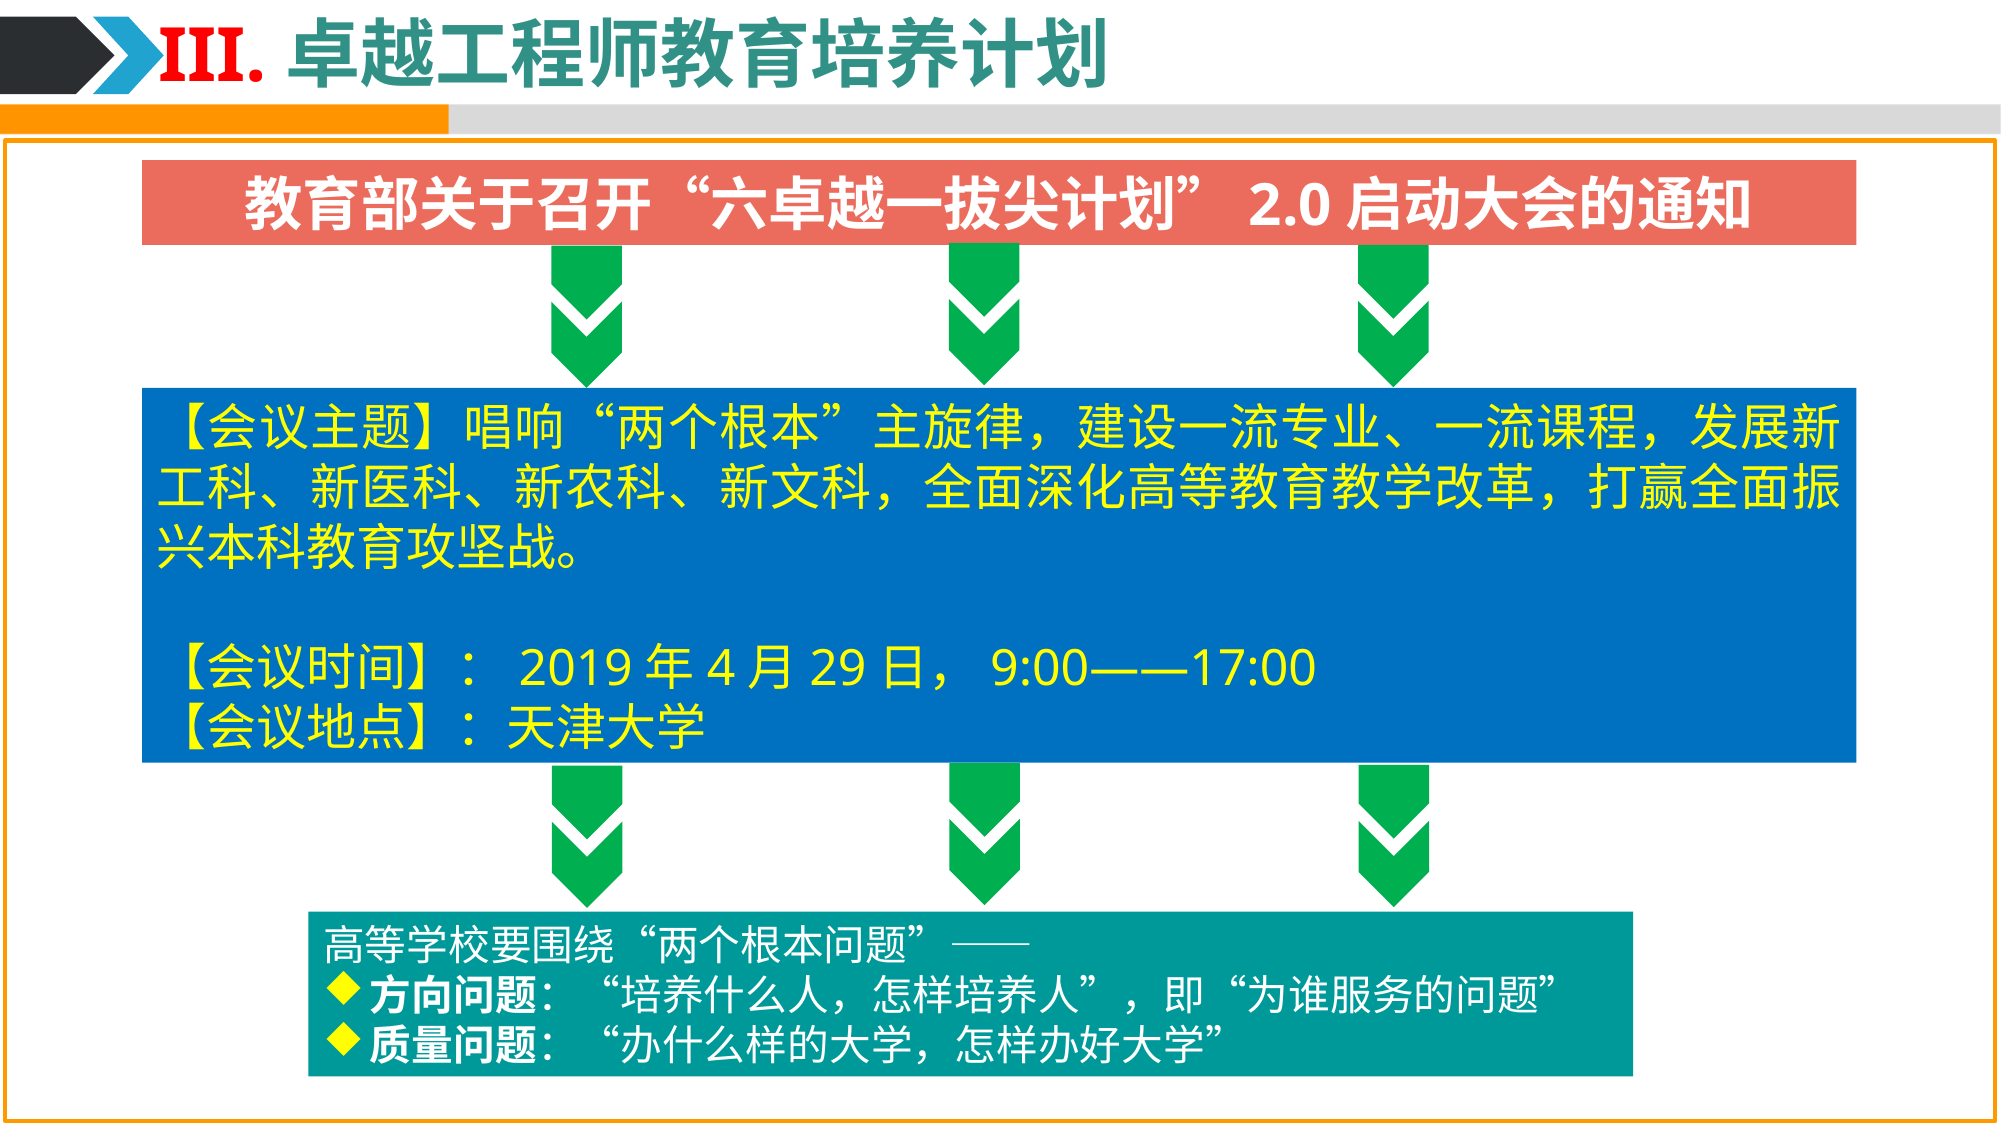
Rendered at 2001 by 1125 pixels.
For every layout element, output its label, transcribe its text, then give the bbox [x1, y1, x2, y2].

picture [0, 98, 2001, 141]
text_box 【会议主题】唱响“两个根本”主旋律，建设一流专业、一流课程，发展新工科、新医科、新农科、新文科，全面深化高等教育教学改革，打赢全面振兴本科教育攻坚战。 【会议时间】：2019年4月29日，9:00——17:00 【会议地点】：天津大学 [142, 387, 1857, 763]
text_box [948, 298, 1020, 386]
text_box [1358, 300, 1429, 388]
text_box [551, 245, 622, 320]
text_box [949, 762, 1020, 837]
text_box [551, 765, 623, 840]
text_box [551, 821, 623, 908]
text_box [1358, 764, 1430, 839]
text_box 高等学校要围绕“两个根本问题”—— 方向问题：“培养什么人，怎样培养人”，即“为谁服务的问题” 质量问题：“办什么样的大学，怎样办好大学” [308, 911, 1634, 1077]
text_box [92, 16, 143, 95]
text_box [1358, 820, 1430, 908]
text_box [1358, 244, 1429, 319]
text_box [0, 16, 115, 95]
text_box [948, 242, 1020, 317]
text_box [551, 301, 622, 388]
text_box [949, 818, 1020, 906]
text_box 教育部关于召开“六卓越一拔尖计划”2.0启动大会的通知 [142, 160, 1857, 245]
text_box III.卓越工程师教育培养计划 [143, 0, 1126, 105]
